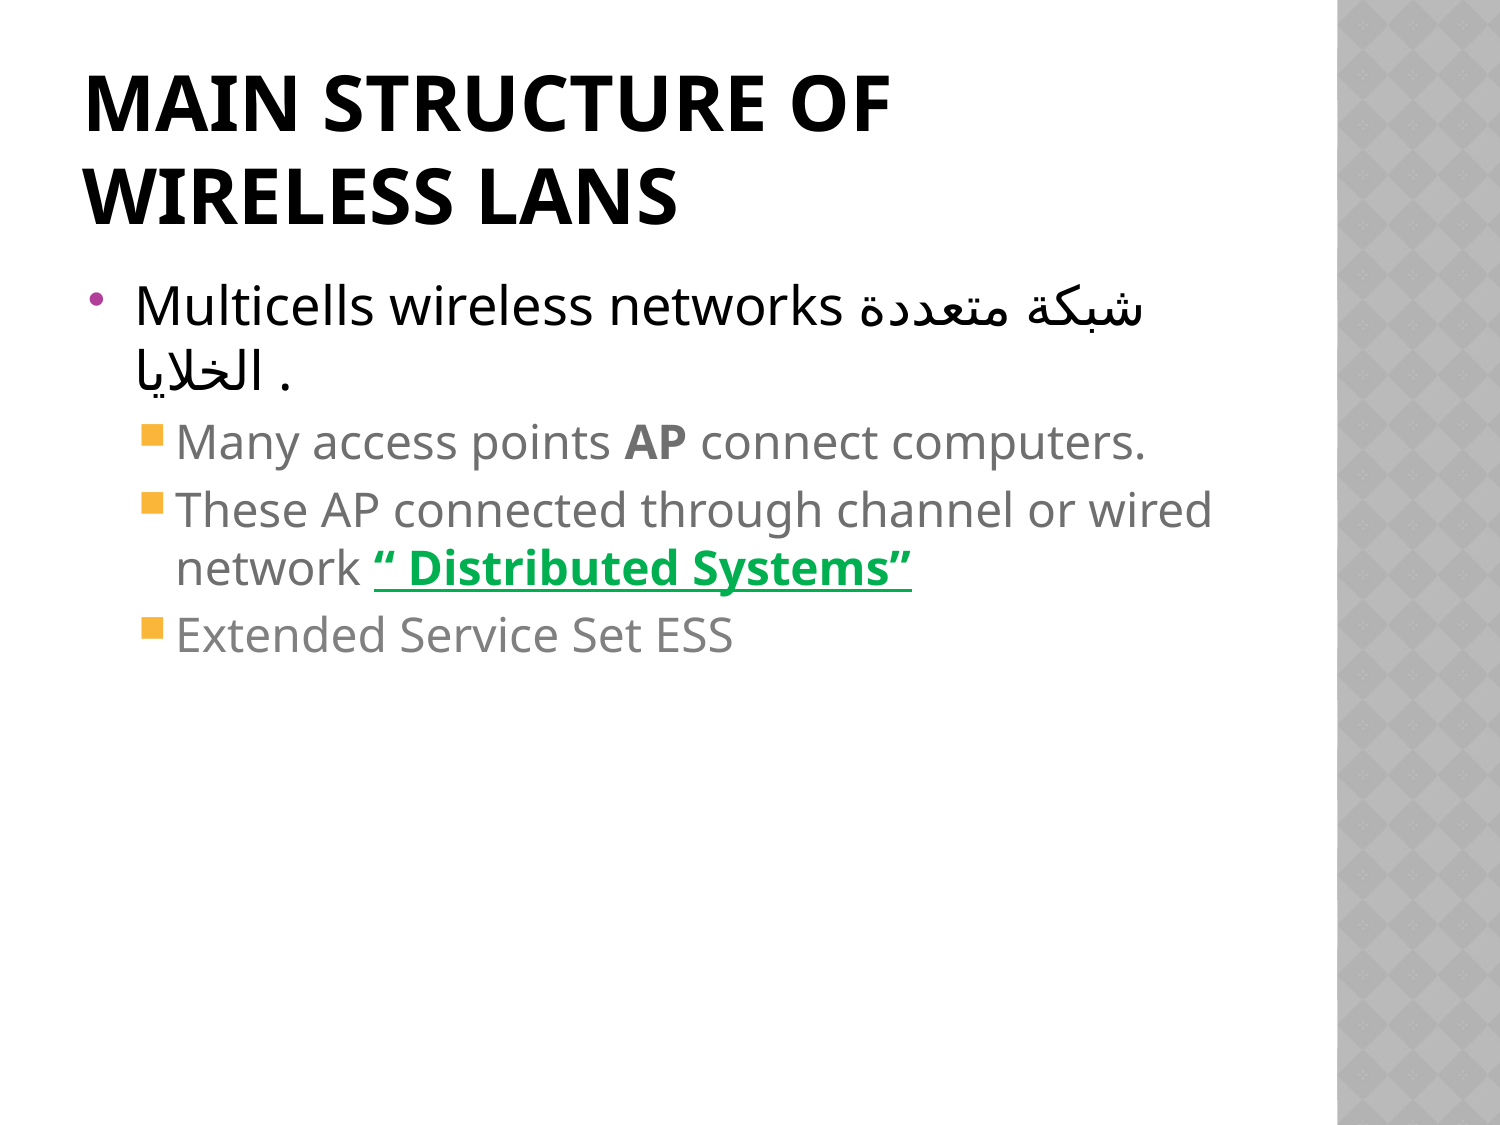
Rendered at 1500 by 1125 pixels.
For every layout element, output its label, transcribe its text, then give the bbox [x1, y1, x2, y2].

title Main structure of wireless LANs [75, 52, 1263, 240]
list Multicells wireless networks شبكة متعددة الخلايا . Many access points AP connect computers. These AP connected through channel or wired network “ Distributed Systems” Extended Service Set ESS [75, 264, 1263, 1059]
